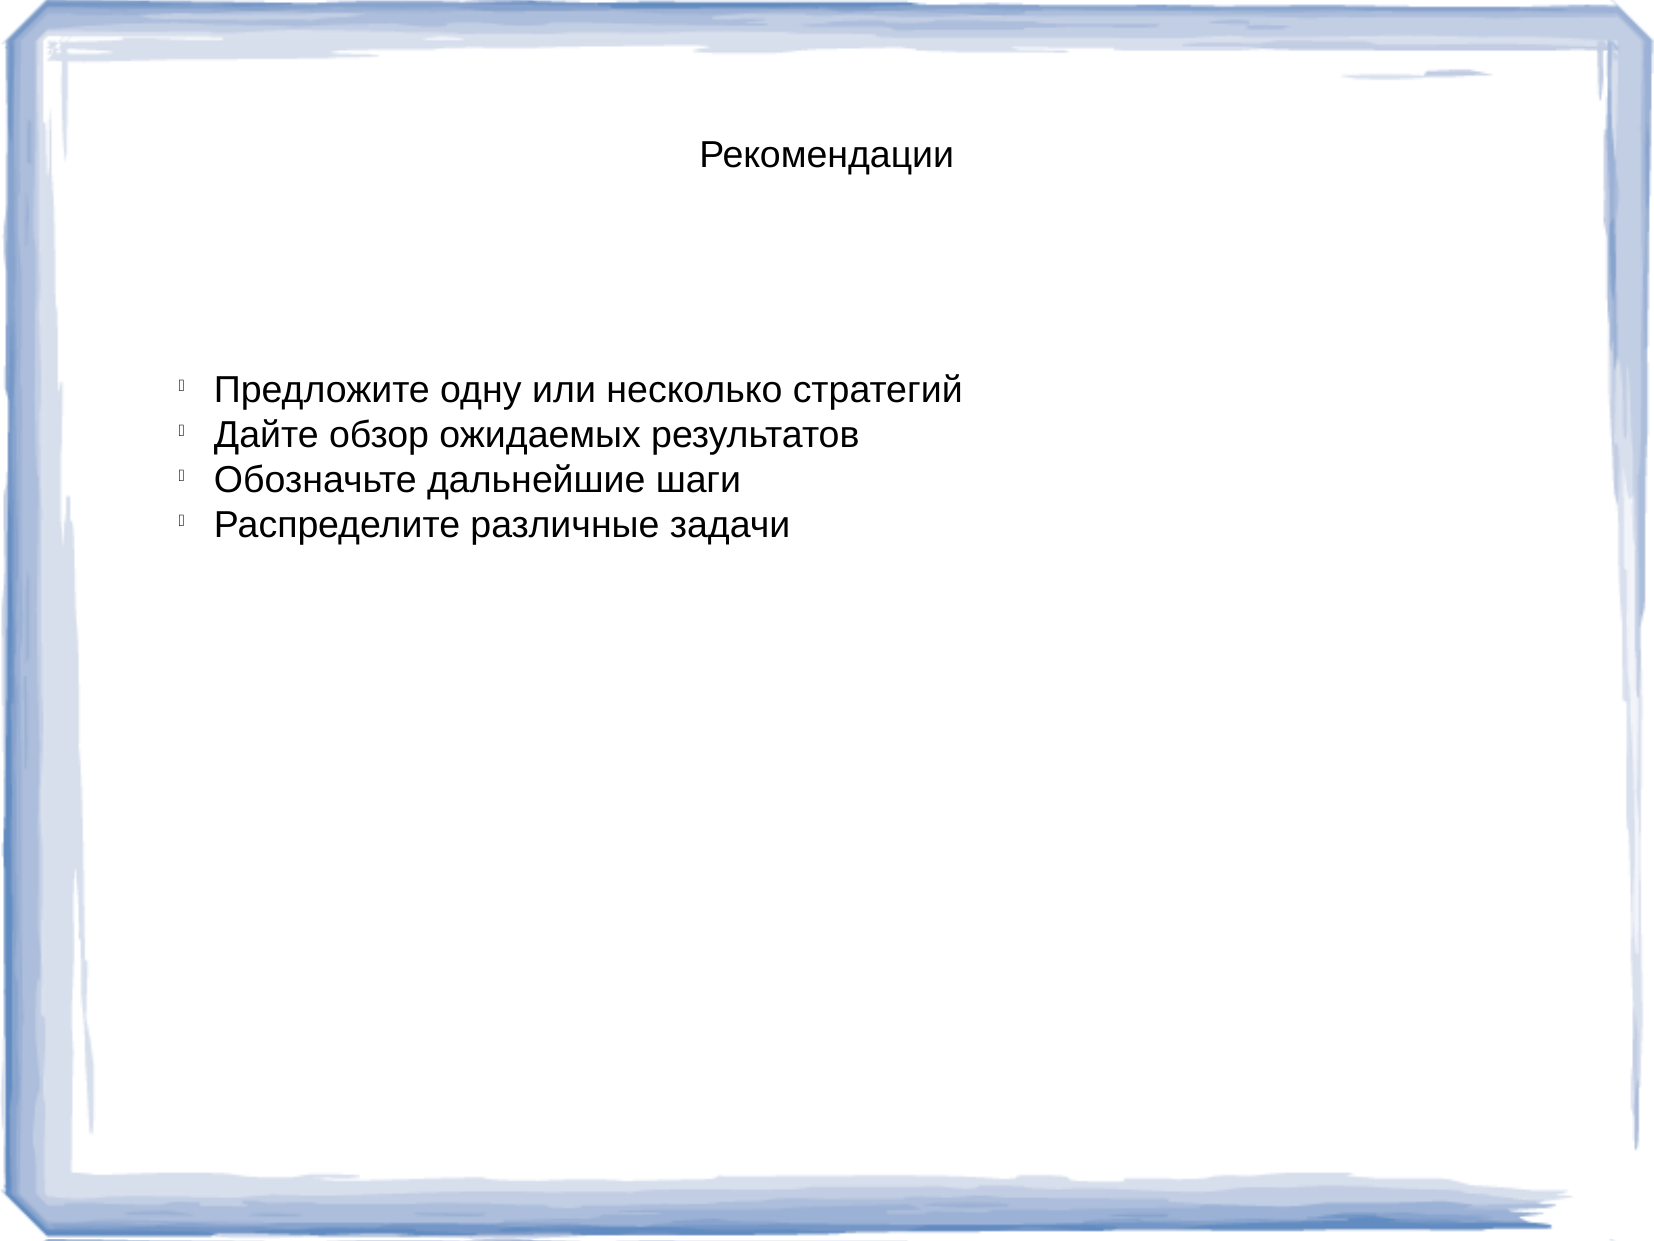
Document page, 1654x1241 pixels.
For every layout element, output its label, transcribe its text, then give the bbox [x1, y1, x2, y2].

text_box Предложите одну или несколько стратегий Дайте обзор ожидаемых результатов Обозначьте дальнейшие шаги Распределите различные задачи [178, 364, 1570, 1147]
text_box Рекомендации [82, 49, 1571, 257]
picture [0, 0, 1654, 1241]
